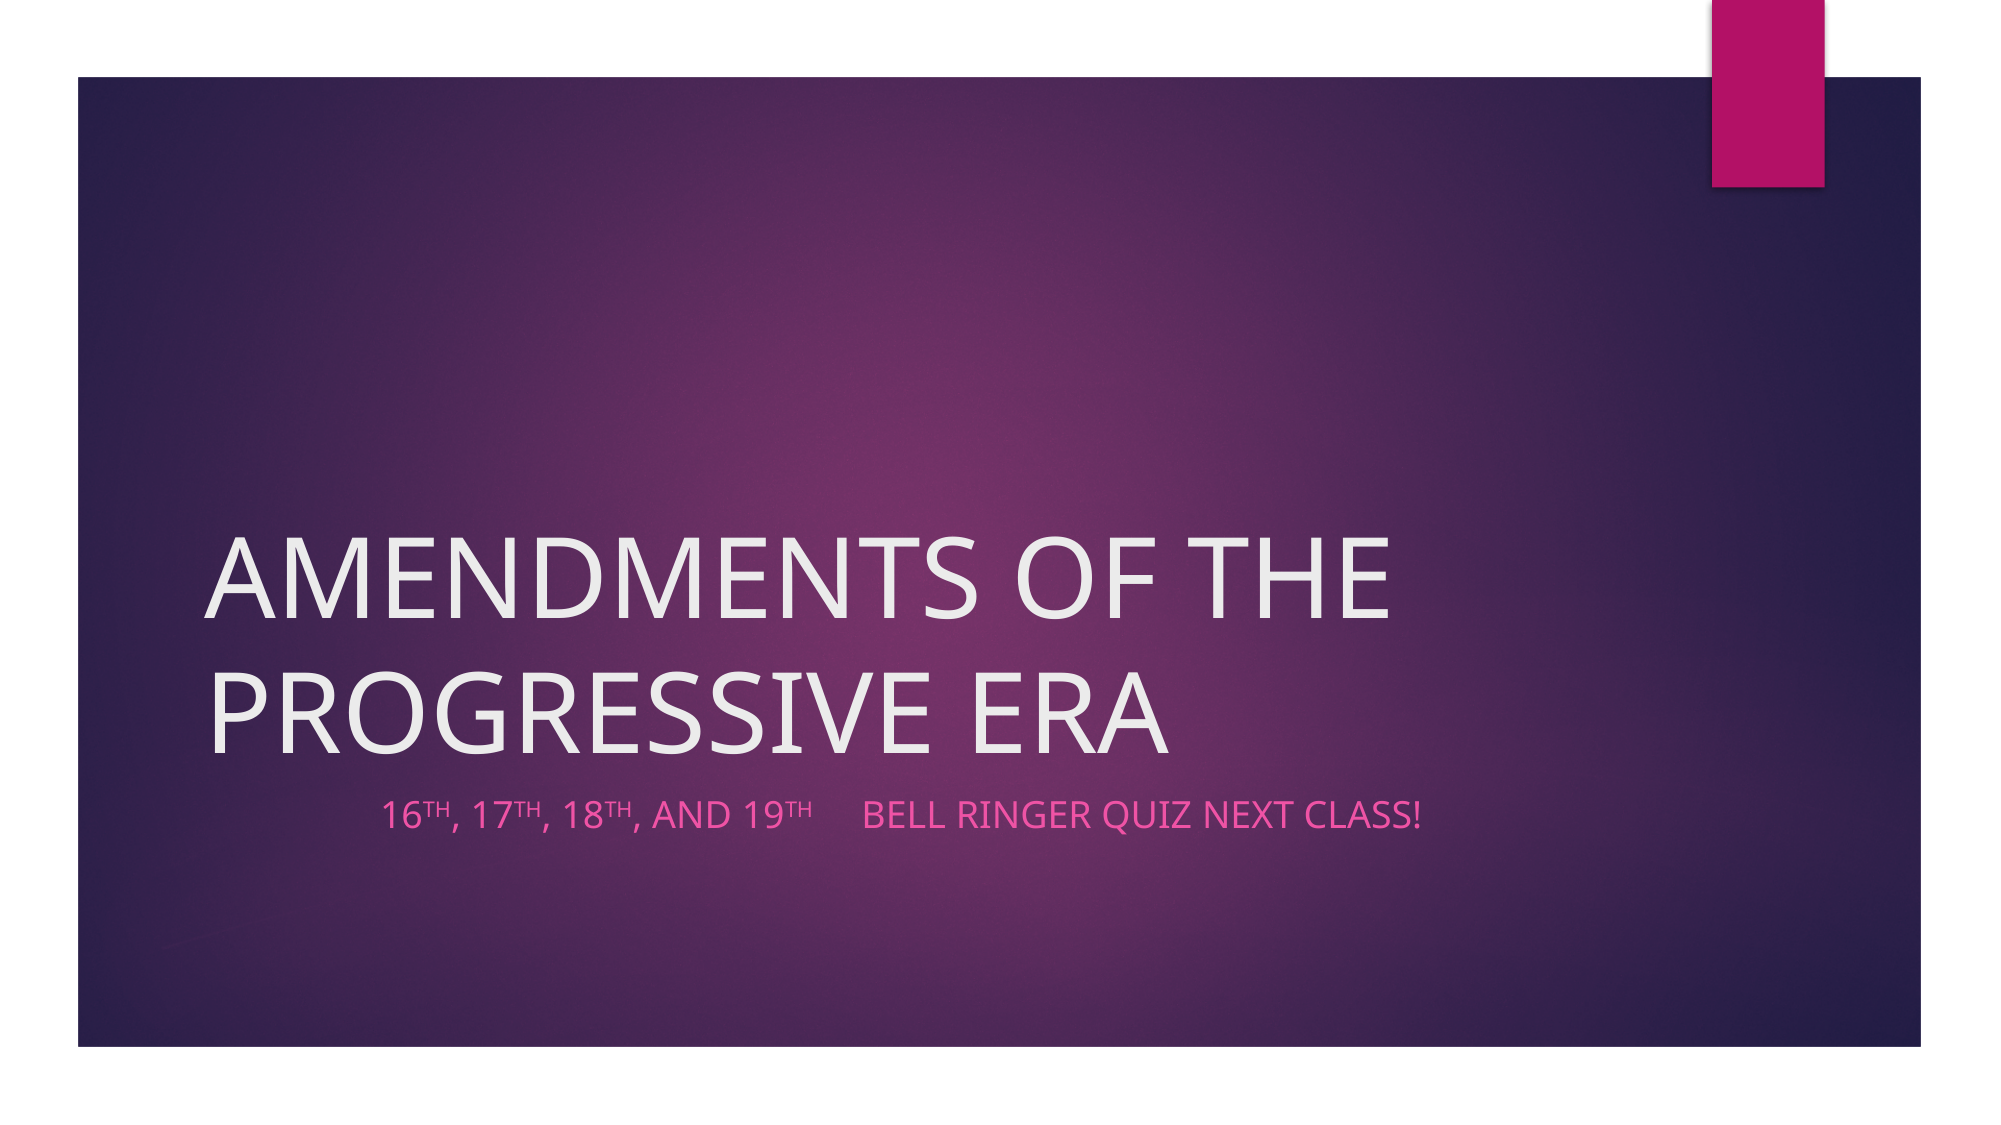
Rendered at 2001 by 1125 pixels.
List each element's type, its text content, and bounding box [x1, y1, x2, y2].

title AMENDMENTS OF THE PROGRESSIVE ERA [189, 344, 1638, 783]
subtitle 16TH, 17TH, 18TH, AND 19TH Bell ringer quiz next class! [189, 783, 1638, 925]
